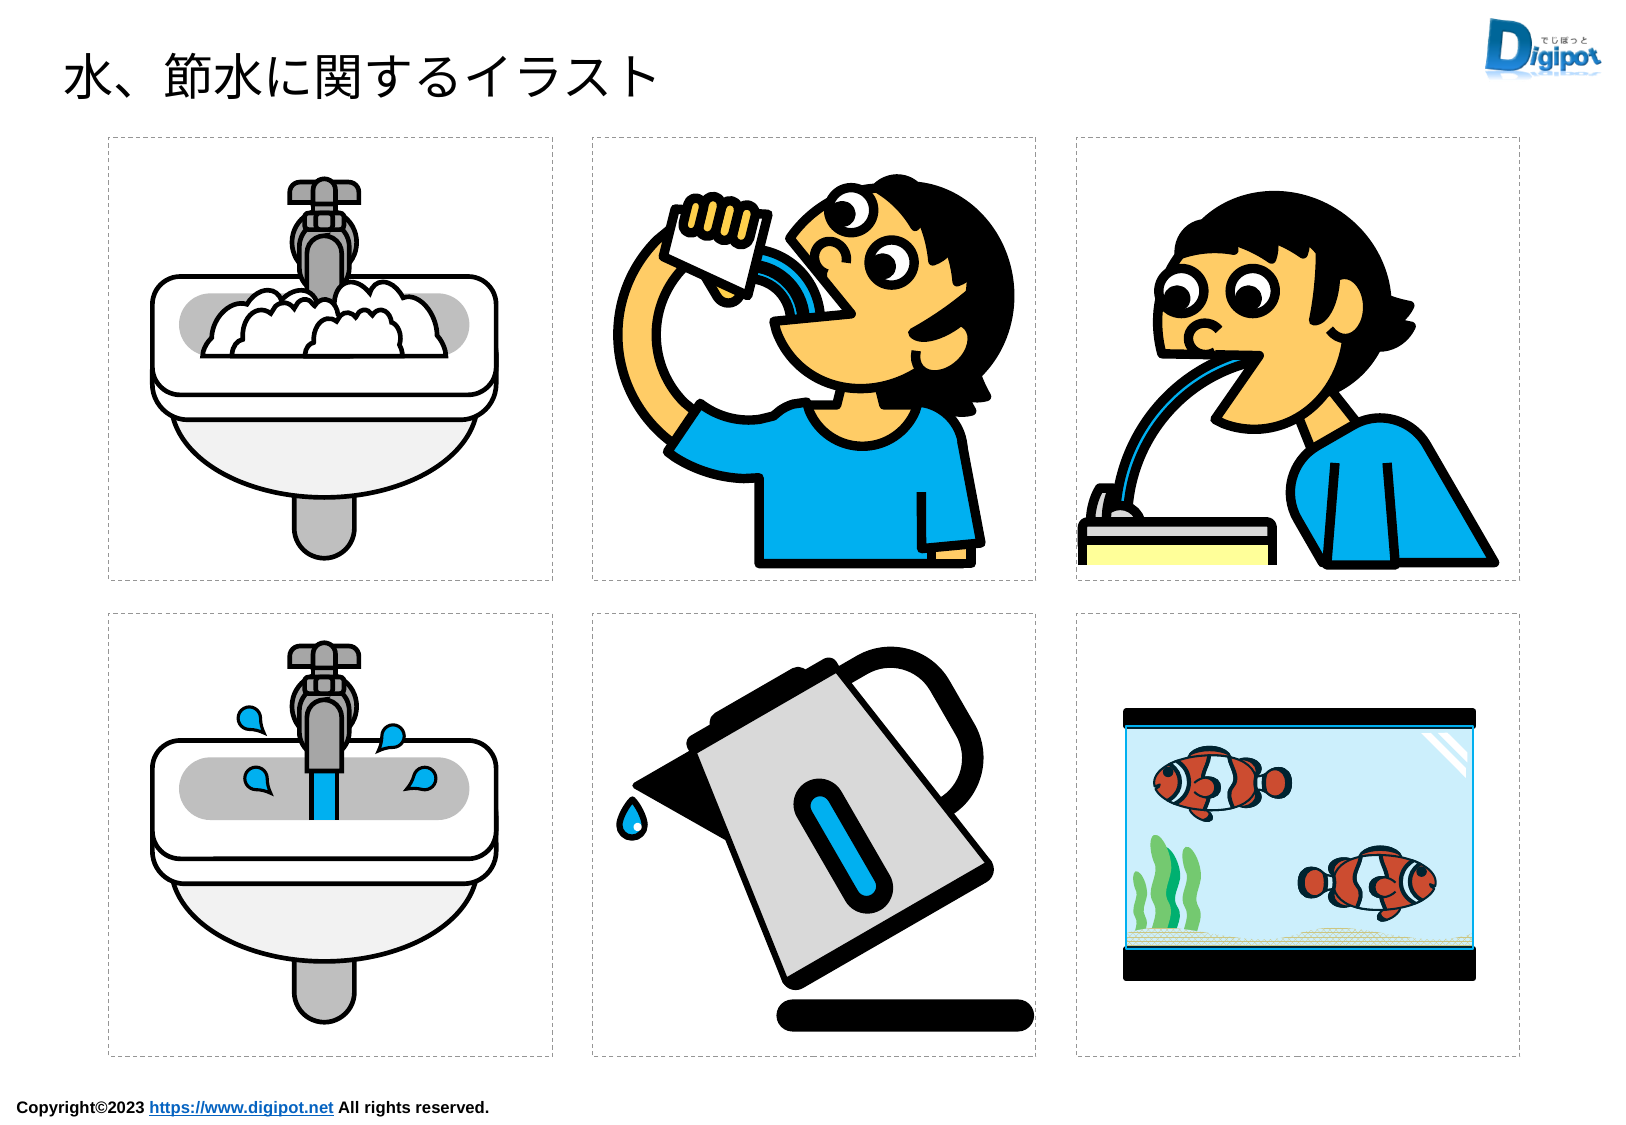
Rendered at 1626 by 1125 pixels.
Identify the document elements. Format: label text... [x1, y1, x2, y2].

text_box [1125, 711, 1474, 979]
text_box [1082, 192, 1495, 565]
picture [1485, 18, 1602, 82]
text_box 水、節水に関するイラスト [48, 38, 678, 113]
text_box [617, 169, 1010, 564]
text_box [152, 178, 497, 559]
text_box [152, 642, 497, 1023]
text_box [619, 669, 1031, 1029]
